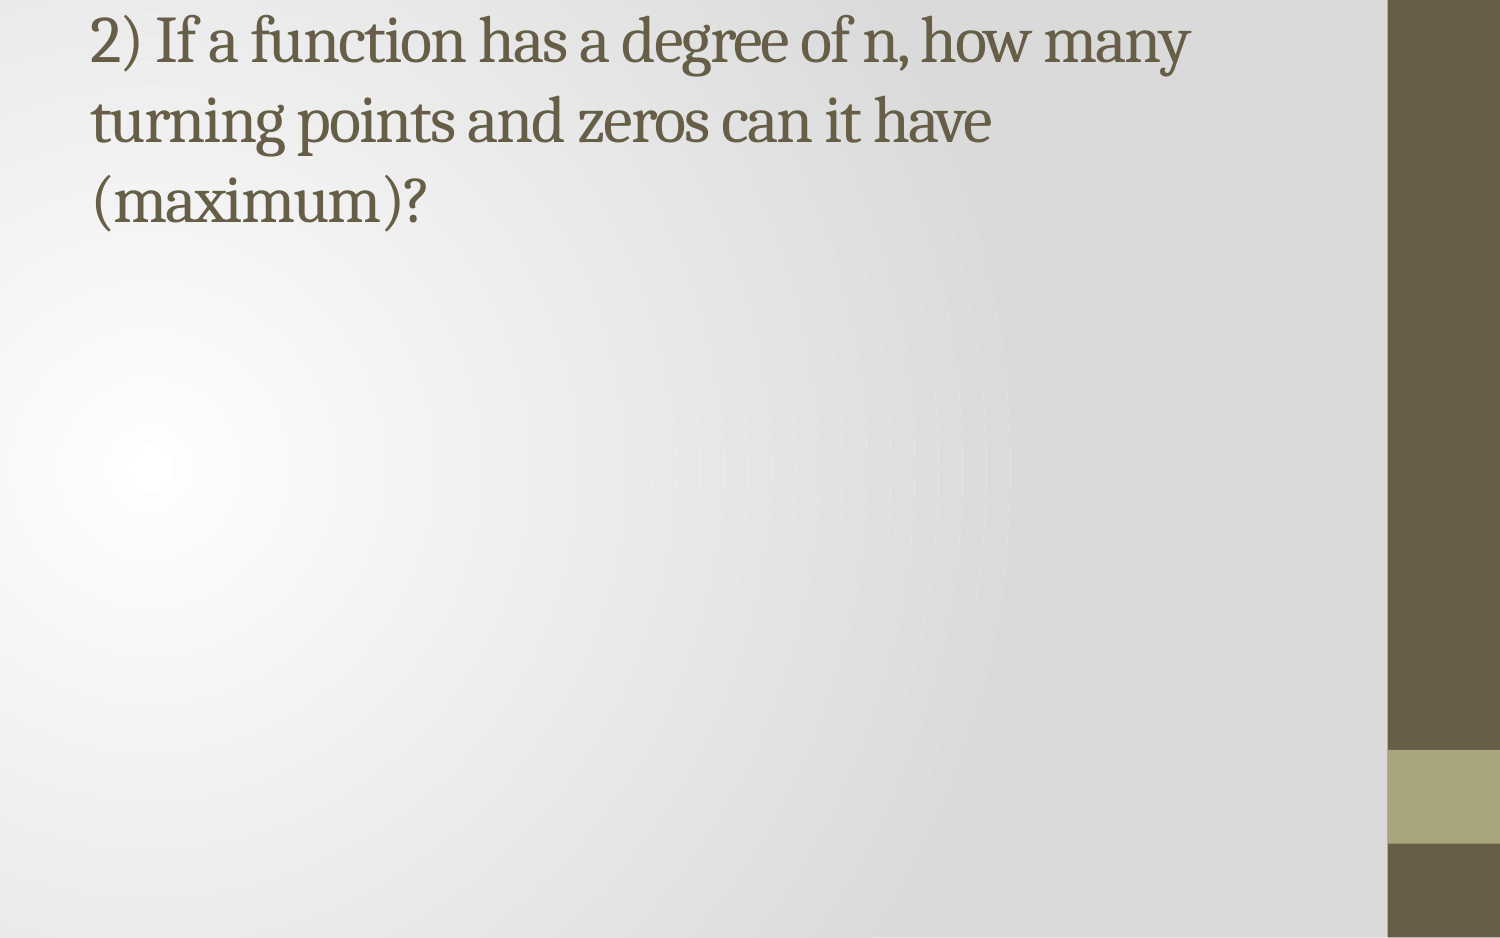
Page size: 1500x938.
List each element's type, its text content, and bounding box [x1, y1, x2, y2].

title 2) If a function has a degree of n, how many turning points and zeros can it have (maximum)? [75, 37, 1325, 194]
